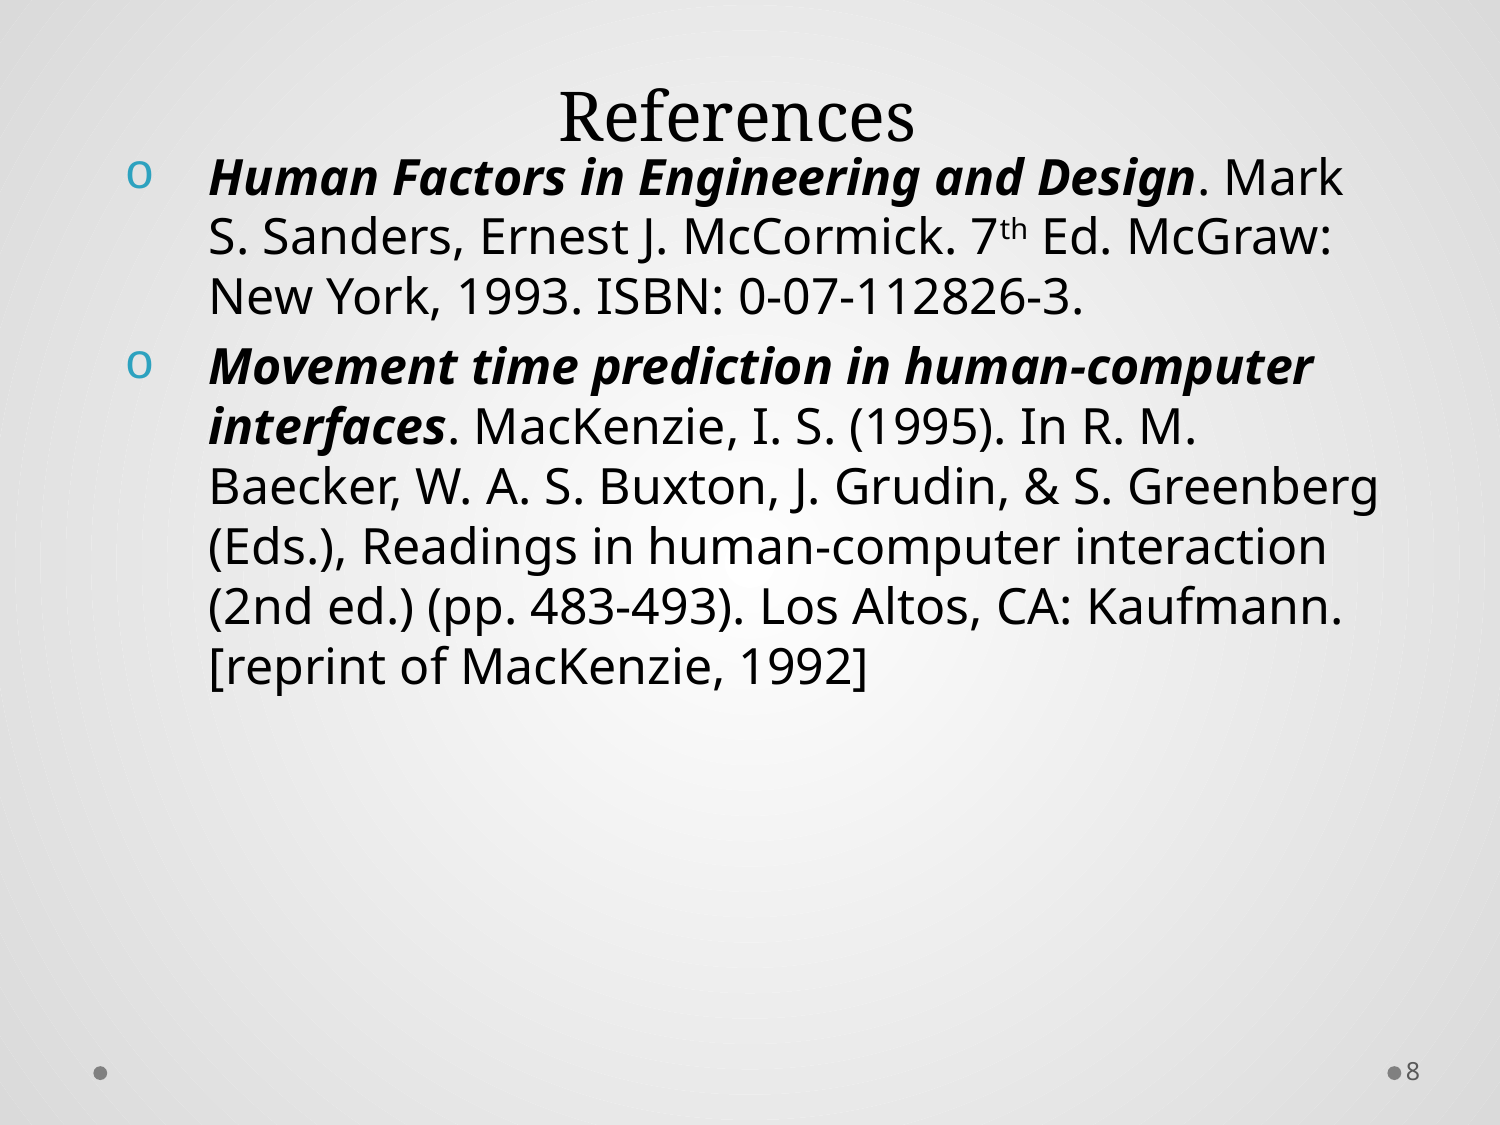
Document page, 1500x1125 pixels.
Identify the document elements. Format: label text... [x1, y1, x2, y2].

list Human Factors in Engineering and Design. Mark S. Sanders, Ernest J. McCormick. 7th Ed. McGraw: New York, 1993. ISBN: 0-07-112826-3. Movement time prediction in human-computer interfaces. MacKenzie, I. S. (1995). In R. M. Baecker, W. A. S. Buxton, J. Grudin, & S. Greenberg (Eds.), Readings in human-computer interaction (2nd ed.) (pp. 483-493). Los Altos, CA: Kaufmann. [reprint of MacKenzie, 1992] [50, 137, 1400, 1113]
title References [62, 62, 1413, 163]
slide_number 8 [1401, 1042, 1494, 1103]
